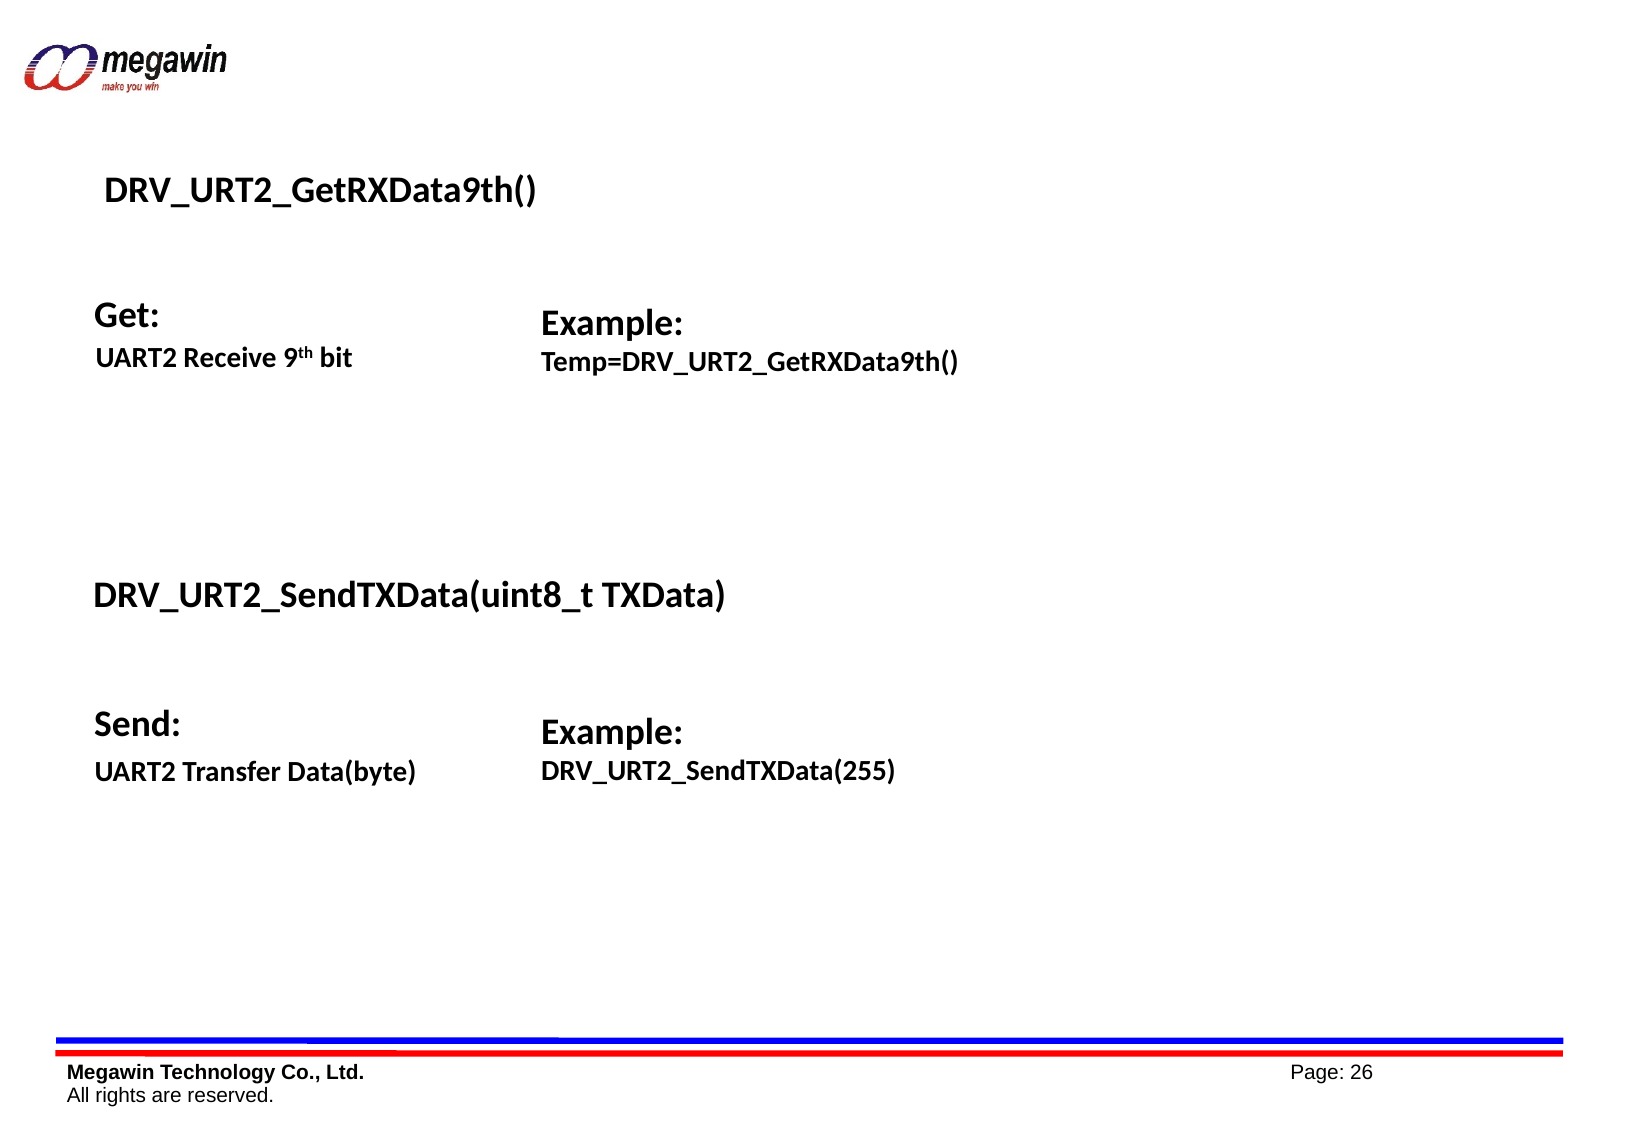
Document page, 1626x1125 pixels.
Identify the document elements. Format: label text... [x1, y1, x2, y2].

text_box Get: [79, 282, 175, 343]
text_box UART2 Transfer Data(byte) [79, 744, 432, 795]
text_box UART2 Receive 9th bit [80, 330, 368, 381]
text_box Example: DRV_URT2_SendTXData(255) [526, 699, 948, 794]
text_box DRV_URT2_GetRXData9th() [89, 157, 553, 217]
text_box Send: [79, 692, 197, 744]
text_box DRV_URT2_SendTXData(uint8_t TXData) [78, 562, 761, 623]
picture [19, 37, 231, 97]
text_box Example: Temp=DRV_URT2_GetRXData9th() [526, 290, 996, 421]
